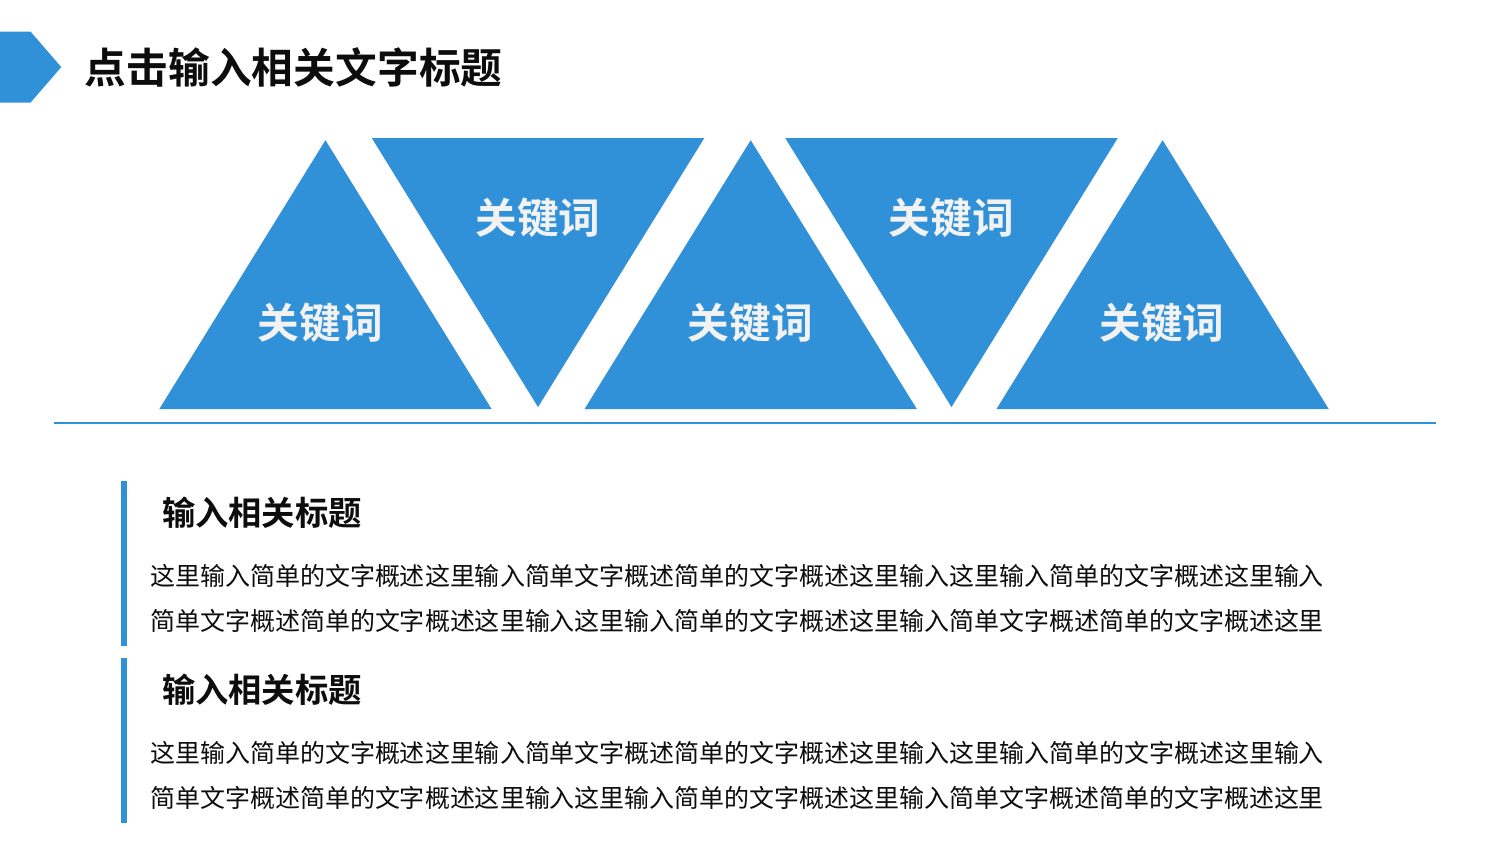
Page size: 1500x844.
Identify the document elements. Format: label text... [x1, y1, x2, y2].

text_box 这里输入简单的文字概述这里输入简单文字概述简单的文字概述这里输入这里输入简单的文字概述这里输入简单文字概述简单的文字概述这里输入这里输入简单的文字概述这里输入简单文字概述简单的文字概述这里 [135, 538, 1355, 643]
text_box 输入相关标题 [147, 484, 479, 540]
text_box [371, 138, 585, 408]
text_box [584, 139, 782, 410]
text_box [785, 138, 1118, 408]
text_box 点击输入相关文字标题 [70, 34, 518, 100]
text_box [1120, 139, 1329, 410]
text_box [0, 29, 63, 105]
text_box 输入相关标题 [147, 662, 479, 717]
text_box 这里输入简单的文字概述这里输入简单文字概述简单的文字概述这里输入这里输入简单的文字概述这里输入简单文字概述简单的文字概述这里输入这里输入简单的文字概述这里输入简单文字概述简单的文字概述这里 [135, 715, 1355, 820]
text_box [159, 139, 368, 410]
